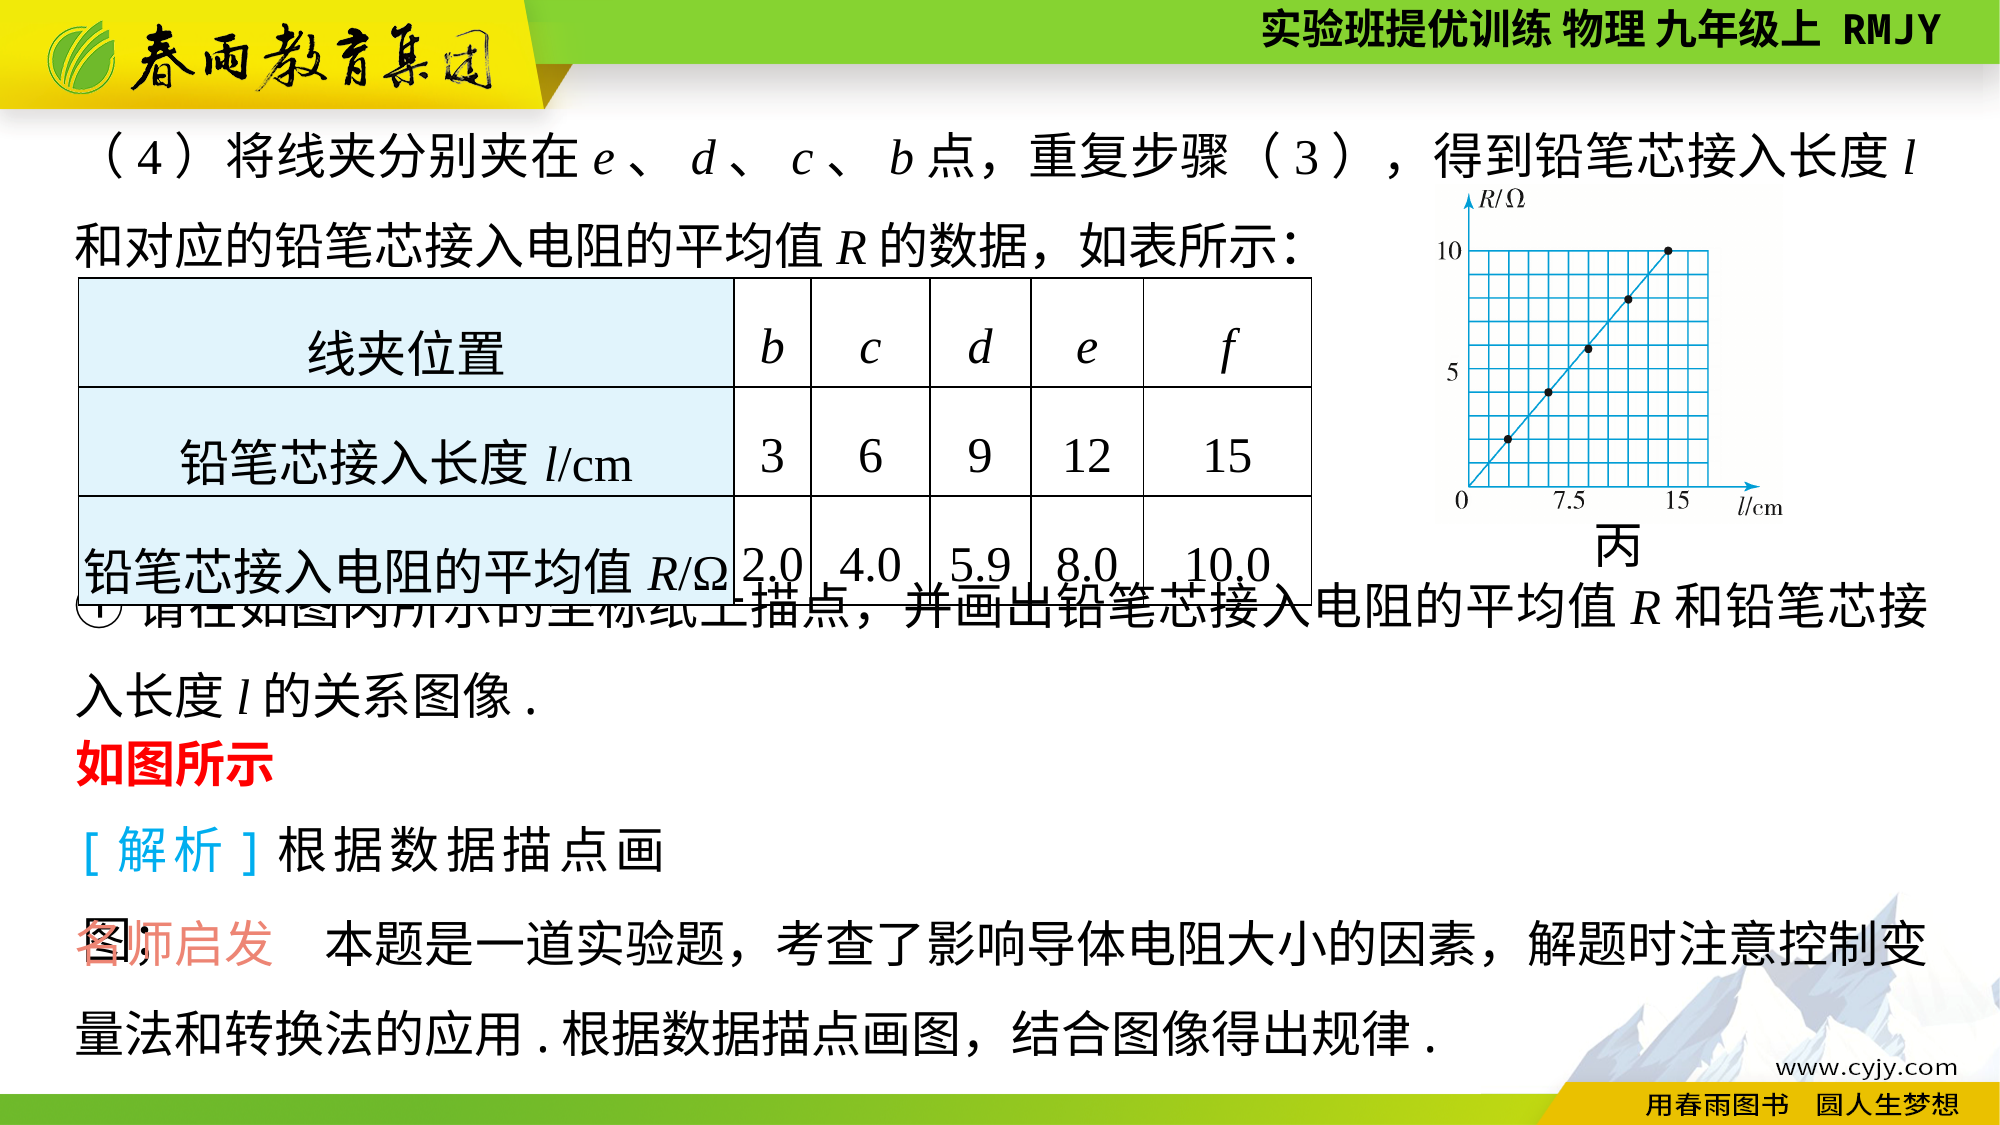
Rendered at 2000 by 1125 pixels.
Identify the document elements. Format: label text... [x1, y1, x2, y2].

table_header 线夹位置 [79, 279, 733, 386]
picture [0, 0, 2000, 1125]
table_header d [931, 279, 1030, 386]
list （4）将线夹分别夹在e、d、c、b点，重复步骤（3），得到铅笔芯接入长度l和对应的铅笔芯接入电阻的平均值R的数据，如表所示： ①请在如图丙所示的坐标纸上描点，并画出铅笔芯接入电阻的平均值R和铅笔芯接入长度l的关系图像. [59, 87, 1944, 727]
table_header c [812, 279, 929, 386]
table_cell 2.0 [735, 497, 810, 604]
table_cell 铅笔芯接入长度l/cm [79, 388, 733, 495]
text_box 如图所示 [60, 724, 291, 800]
table_cell 5.9 [931, 497, 1030, 604]
table_cell 6 [812, 388, 929, 495]
table_cell 15 [1144, 388, 1311, 495]
text_box 丙 [1579, 533, 1659, 581]
table_header b [735, 279, 810, 386]
table_cell 4.0 [812, 497, 929, 604]
table_cell 12 [1032, 388, 1143, 495]
table_cell 9 [931, 388, 1030, 495]
table_cell 3 [735, 388, 810, 495]
table_cell 铅笔芯接入电阻的平均值R/Ω [79, 497, 733, 604]
text_box 名师启发 本题是一道实验题，考查了影响导体电阻大小的因素，解题时注意控制变量法和转换法的应用.根据数据描点画图，结合图像得出规律. [59, 875, 1944, 1071]
table_header e [1032, 279, 1143, 386]
table_cell 10.0 [1144, 497, 1311, 604]
text_box [解析]根据数据描点画图； [67, 781, 681, 875]
table_header f [1144, 279, 1311, 386]
table_cell 8.0 [1032, 497, 1143, 604]
